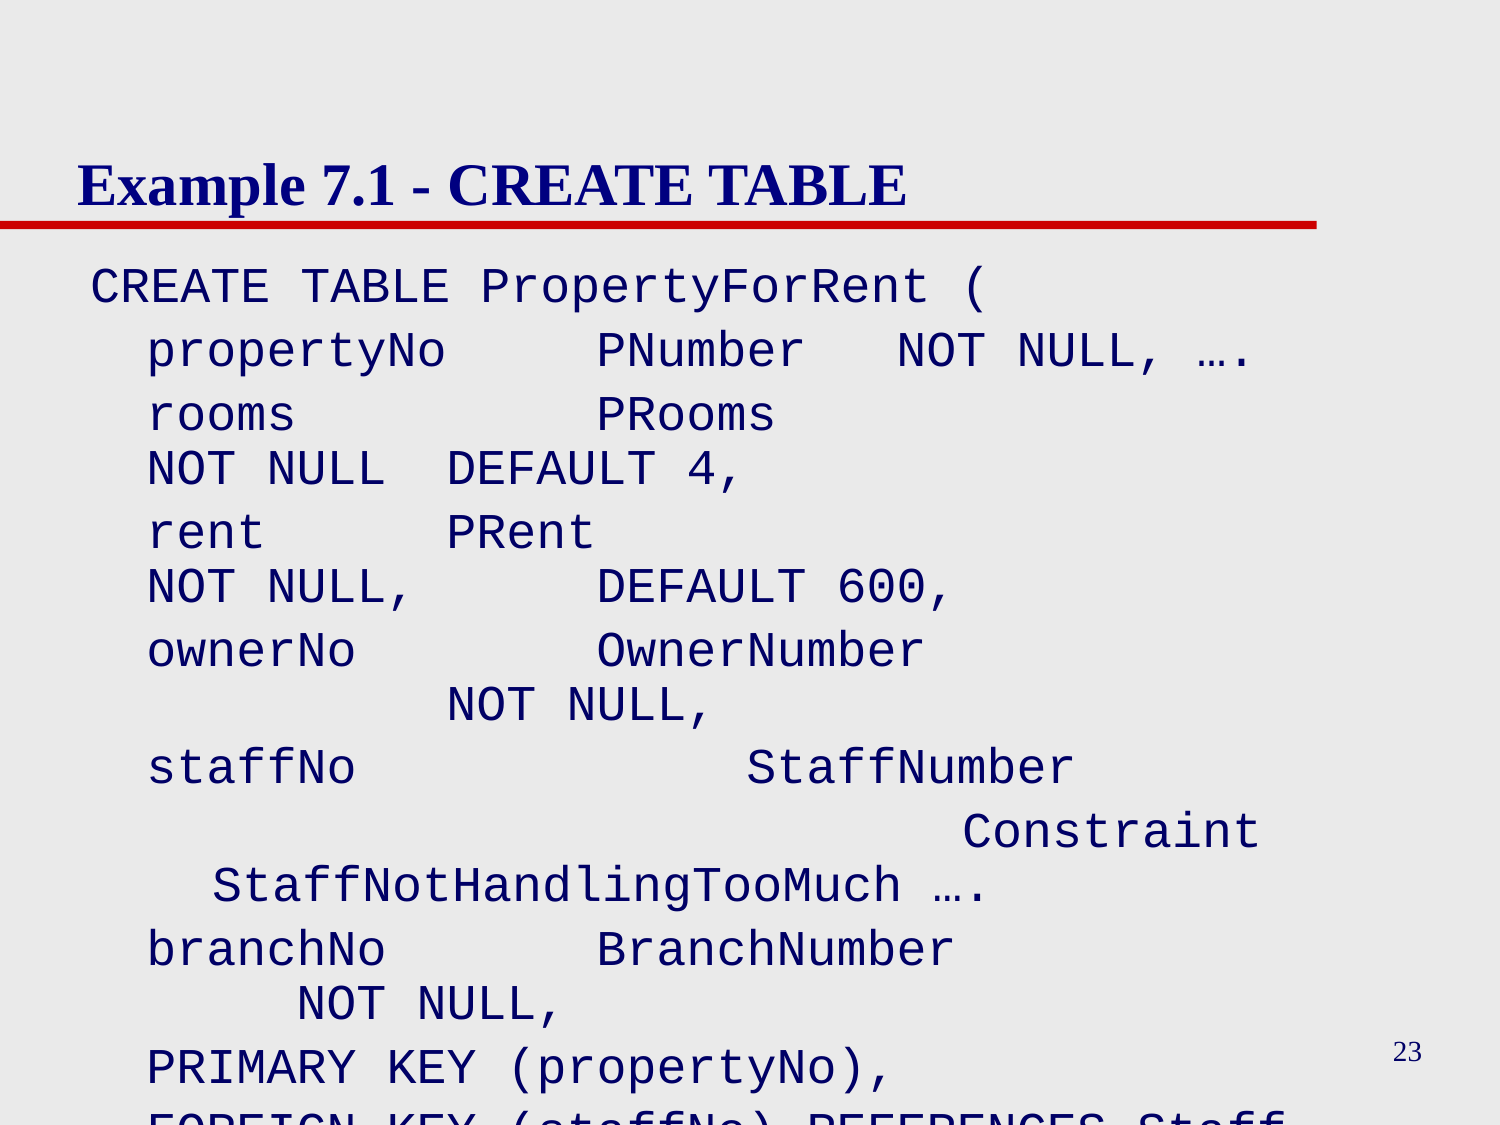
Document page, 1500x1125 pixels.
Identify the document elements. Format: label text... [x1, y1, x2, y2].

title Example 7.1 - CREATE TABLE [62, 43, 1338, 226]
slide_number 23 [1124, 1012, 1438, 1088]
list CREATE TABLE PropertyForRent ( propertyNo PNumber NOT NULL, …. rooms PRooms NOT NULL DEFAULT 4, rent PRent NOT NULL, DEFAULT 600, ownerNo OwnerNumber NOT NULL, staffNo StaffNumber Constraint StaffNotHandlingTooMuch …. branchNo BranchNumber NOT NULL, PRIMARY KEY (propertyNo), FOREIGN KEY (staffNo) REFERENCES Staff ON DELETE SET NULL ON UPDATE CASCADE ….); [74, 251, 1438, 965]
